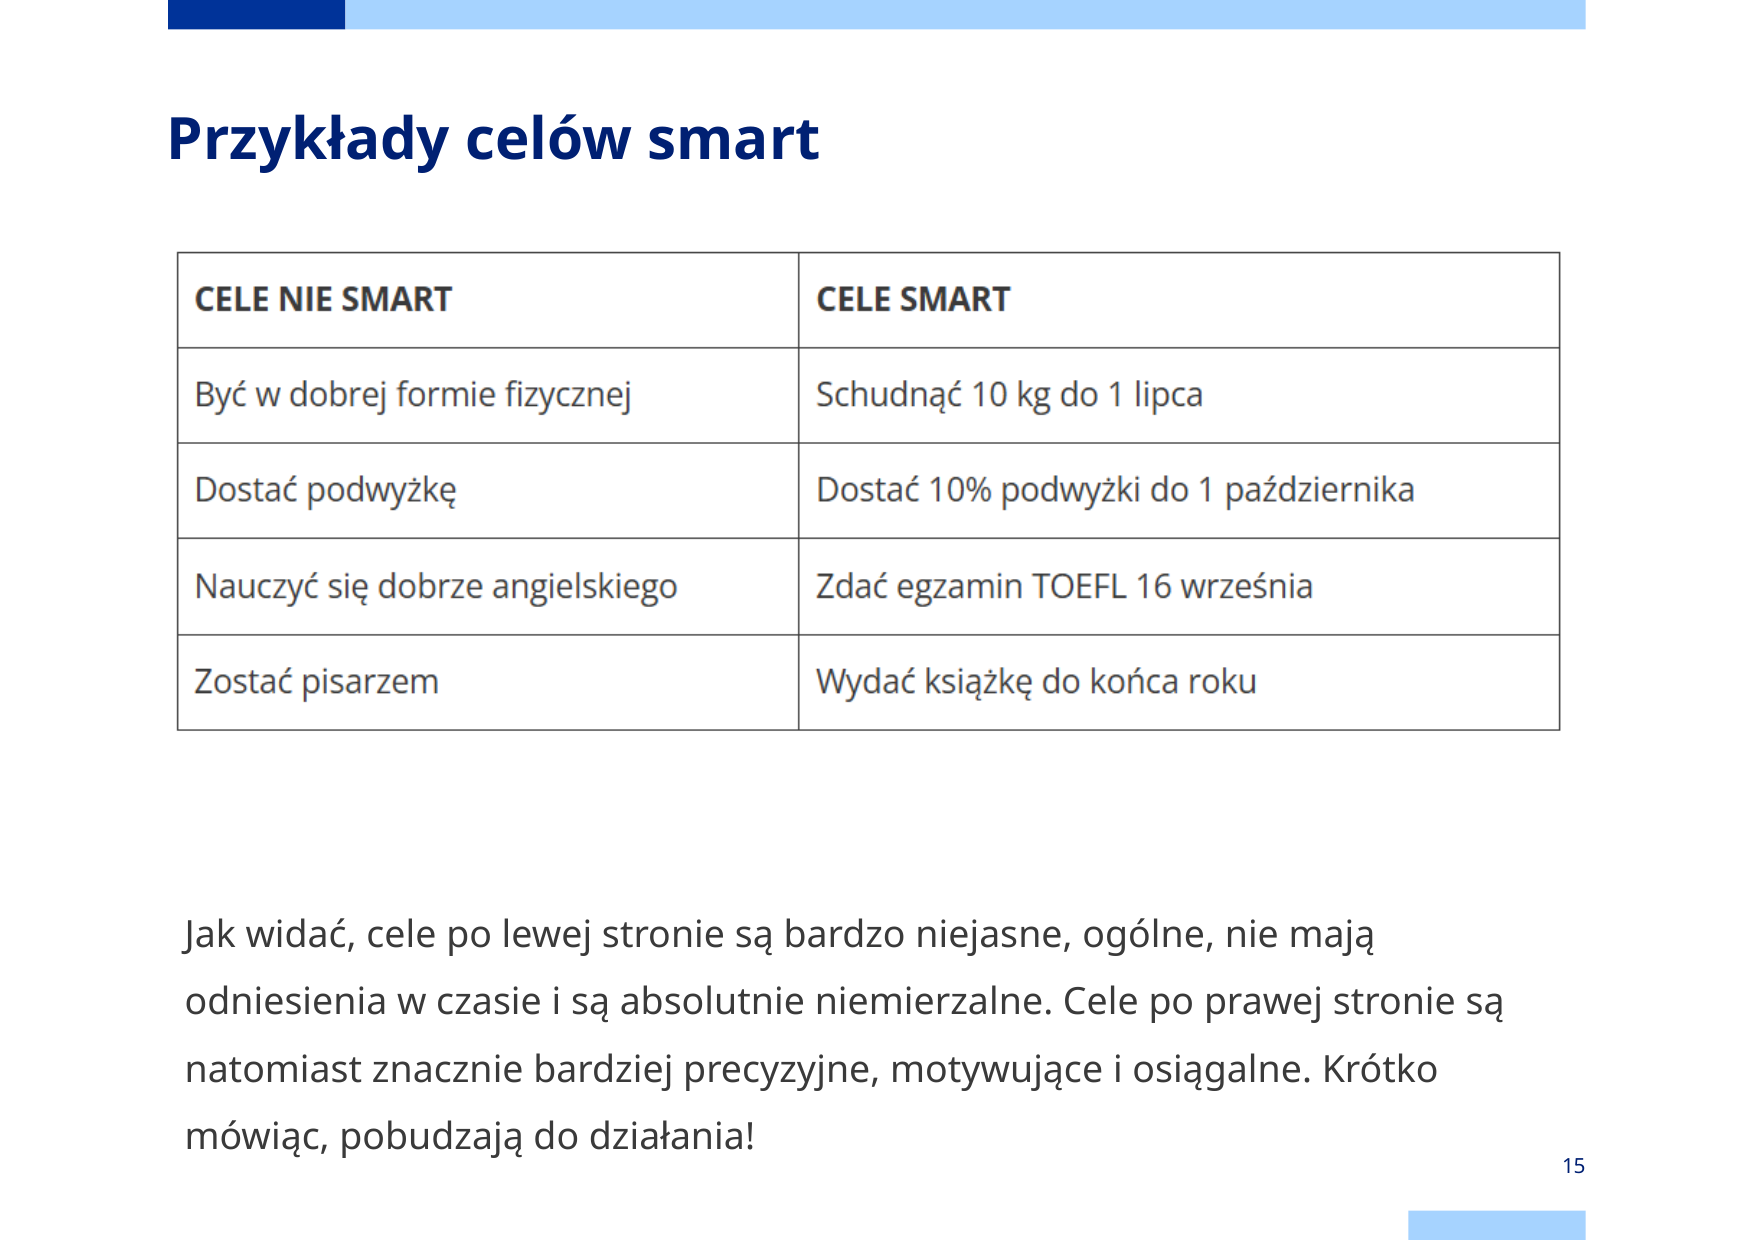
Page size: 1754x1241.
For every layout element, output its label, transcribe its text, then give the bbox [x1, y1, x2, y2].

title Przykłady celów smart [166, 96, 1584, 274]
text_box Jak widać, cele po lewej stronie są bardzo niejasne, ogólne, nie mają odniesienia w czasie i są absolutnie niemierzalne. Cele po prawej stronie są natomiast znacznie bardziej precyzyjne, motywujące i osiągalne. Krótko mówiąc, pobudzają do działania! [169, 879, 1563, 1165]
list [157, 242, 1575, 744]
slide_number 15 [1408, 1151, 1586, 1182]
